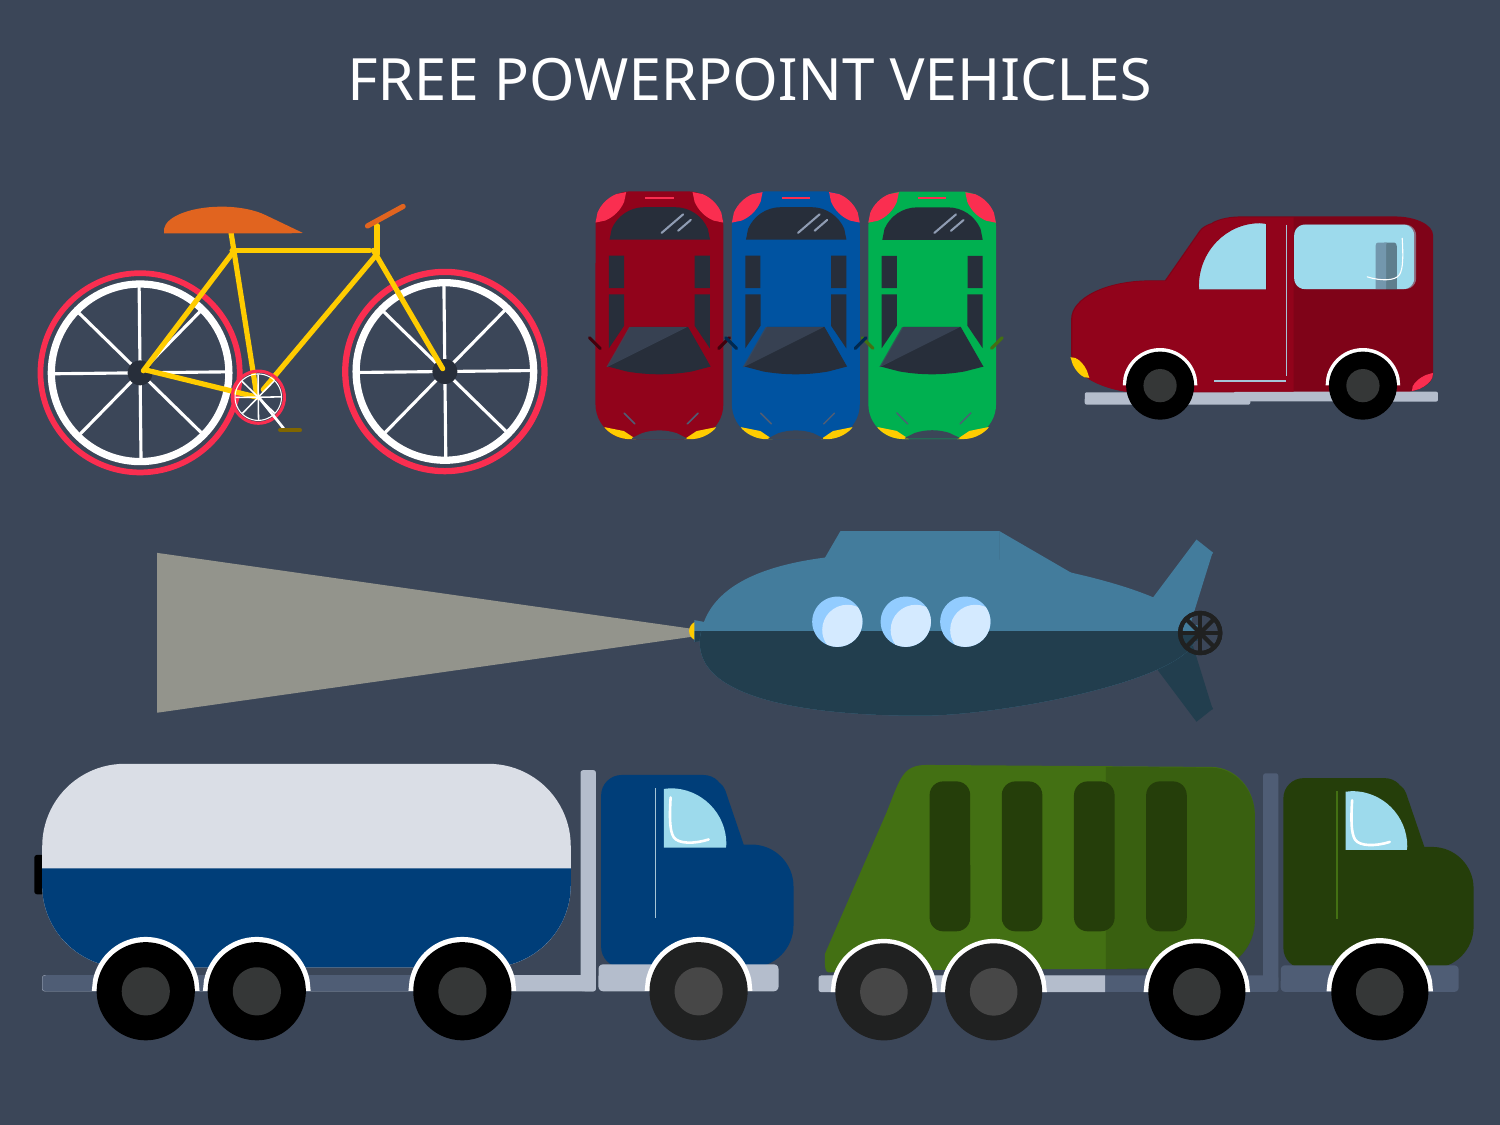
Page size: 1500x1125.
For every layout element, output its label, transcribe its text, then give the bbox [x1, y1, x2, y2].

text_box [1070, 216, 1439, 420]
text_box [725, 191, 867, 440]
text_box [589, 191, 723, 440]
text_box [818, 764, 1474, 1041]
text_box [868, 191, 1003, 440]
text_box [33, 763, 794, 1041]
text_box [156, 530, 1221, 726]
text_box FREE POWERPOINT VEHICLES [332, 35, 1168, 120]
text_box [40, 206, 545, 473]
